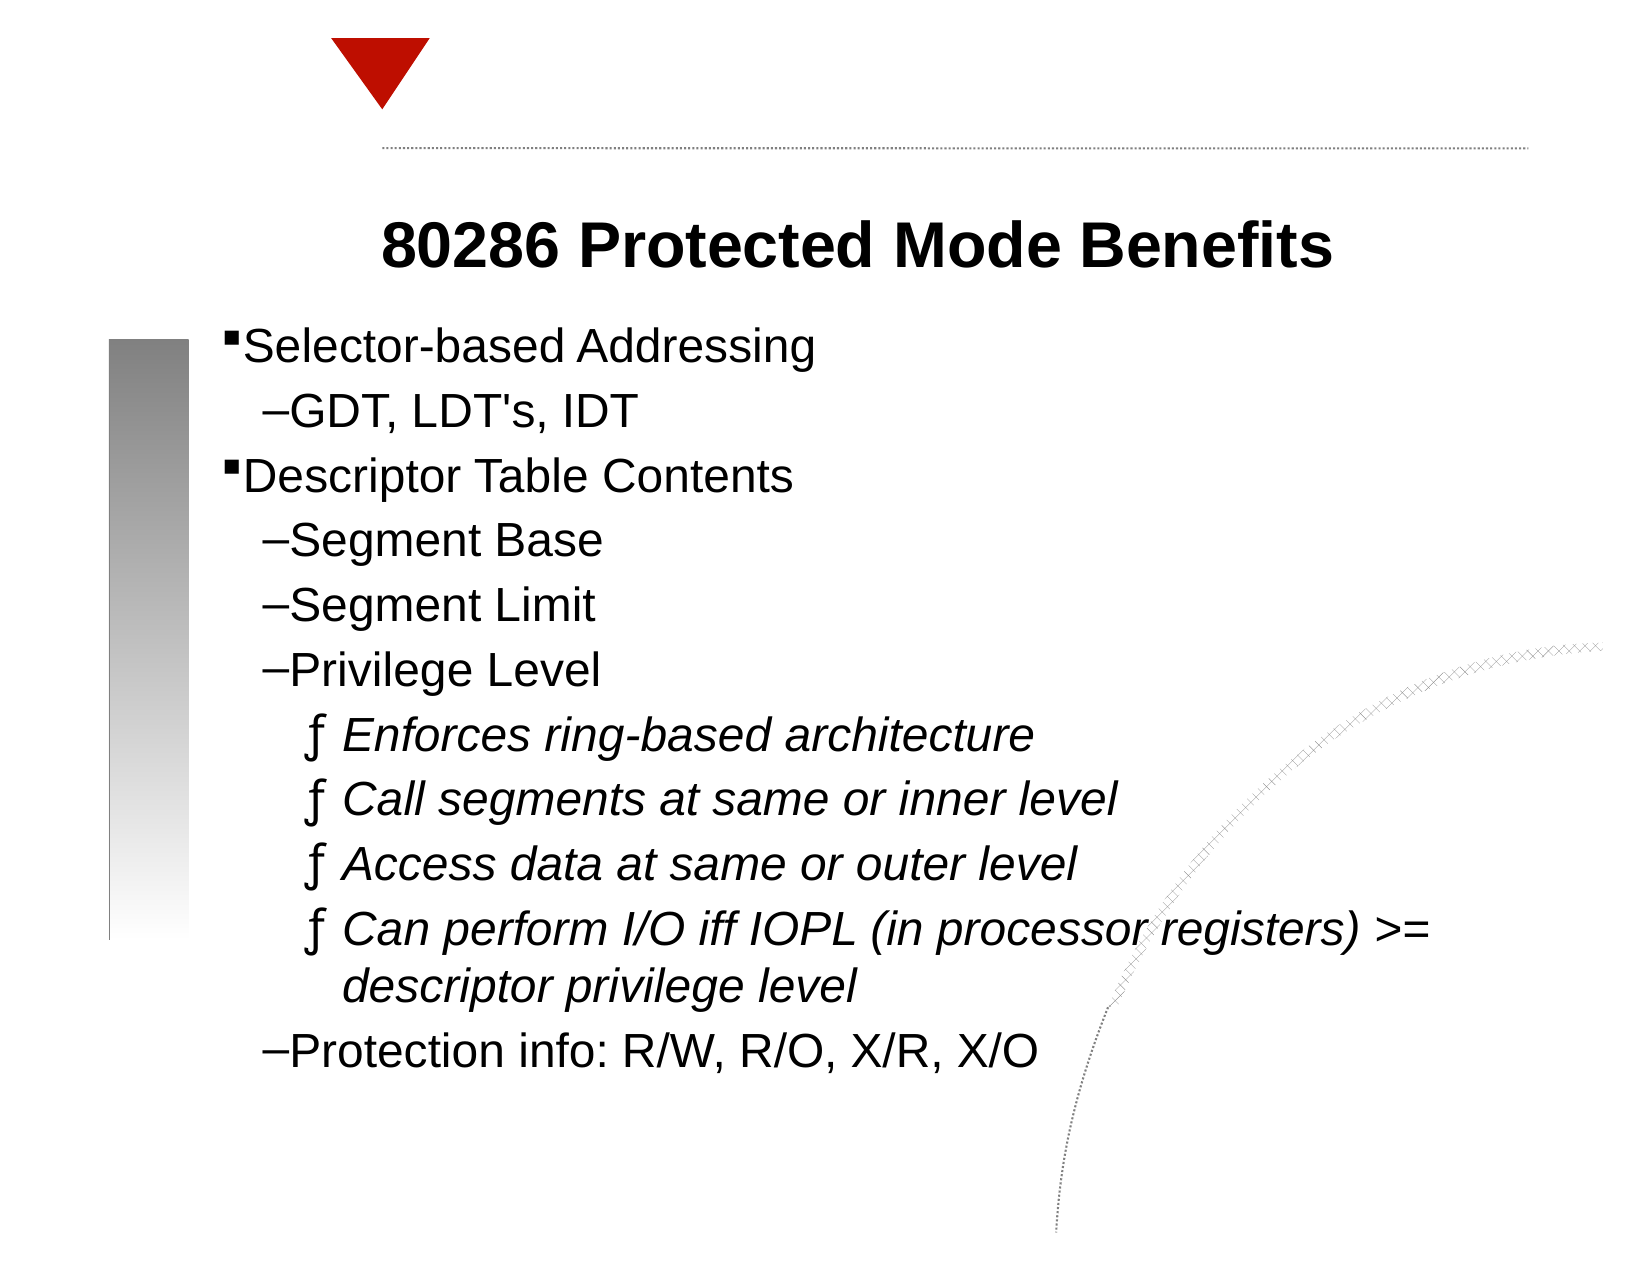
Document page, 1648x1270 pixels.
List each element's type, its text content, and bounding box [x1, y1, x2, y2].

text_box Selector-based Addressing GDT, LDT's, IDT Descriptor Table Contents Segment Base Segment Limit Privilege Level Enforces ring-based architecture Call segments at same or inner level Access data at same or outer level Can perform I/O iff IOPL (in processor registers) >= descriptor privilege level Protection info: R/W, R/O, X/R, X/O [220, 315, 1526, 1077]
text_box 80286 Protected Mode Benefits [381, 202, 1533, 280]
